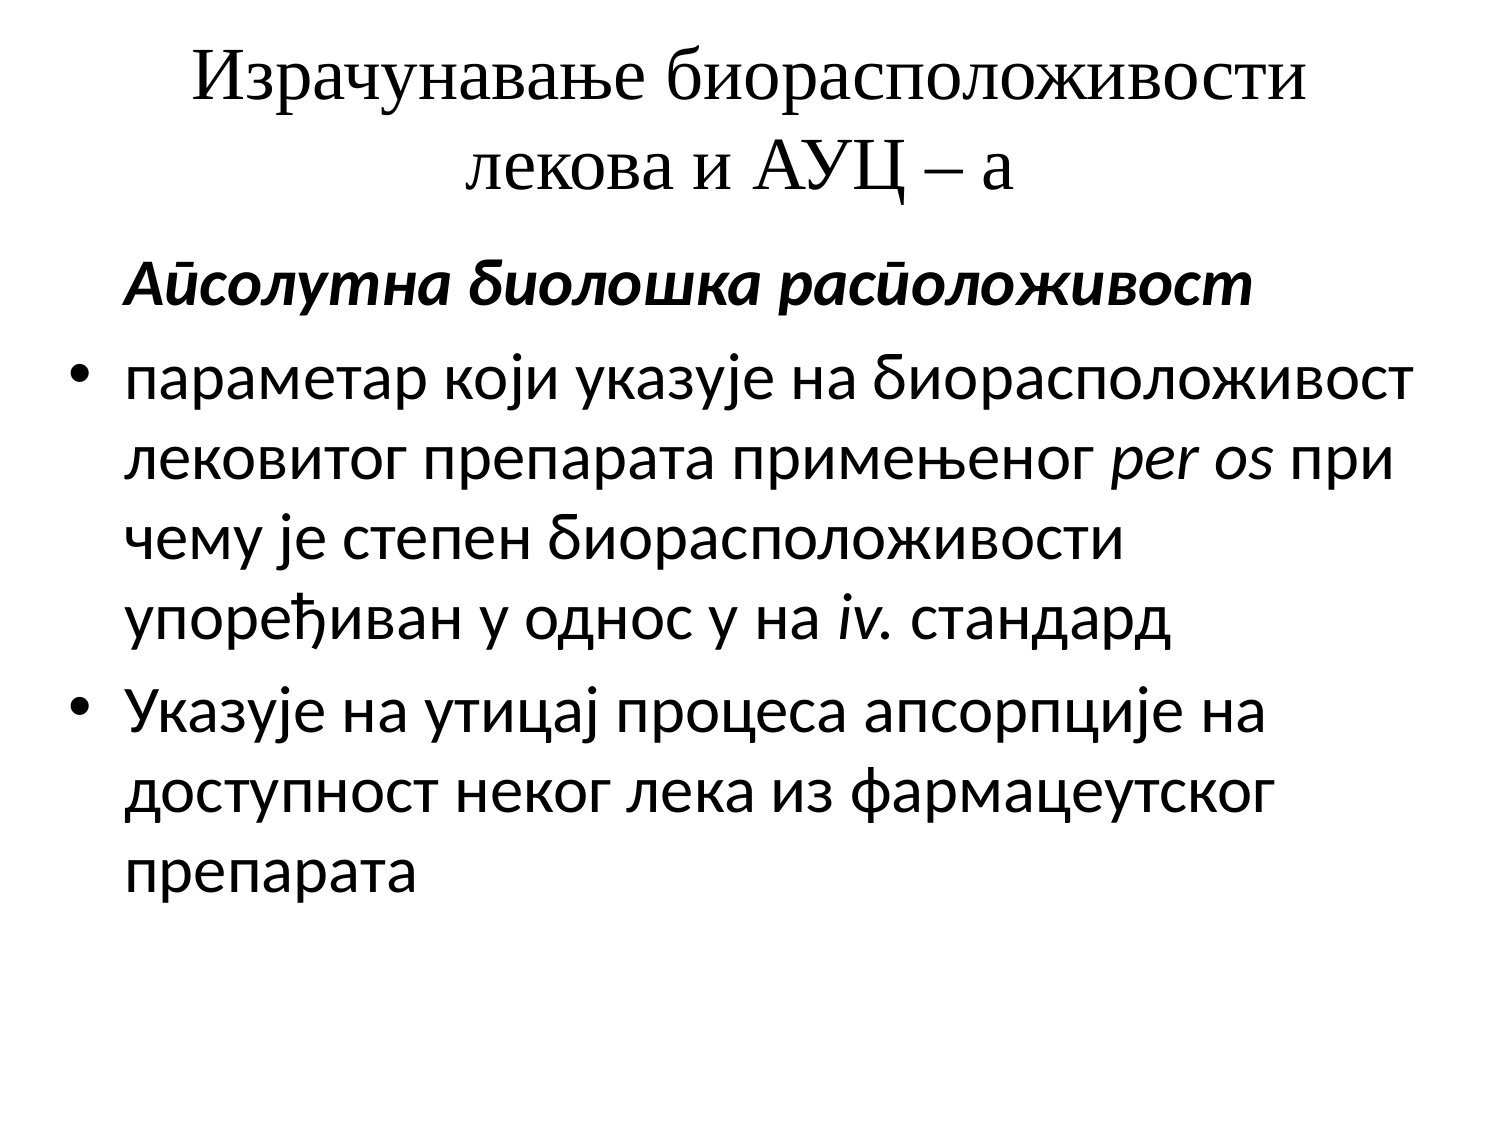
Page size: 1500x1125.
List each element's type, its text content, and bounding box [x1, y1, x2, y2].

list Апсолутна биолошка расположивост параметар који указује на биорасположивост лековитог препарата примењеног per os при чему је степен биорасположивости упоређиван у однос у на iv. стандард Указује на утицај процеса апсорпције на доступност неког лека из фармацеутског препарата [53, 231, 1447, 1071]
title Израчунавање биорасположивости лекова и АУЦ – а [75, 45, 1425, 185]
